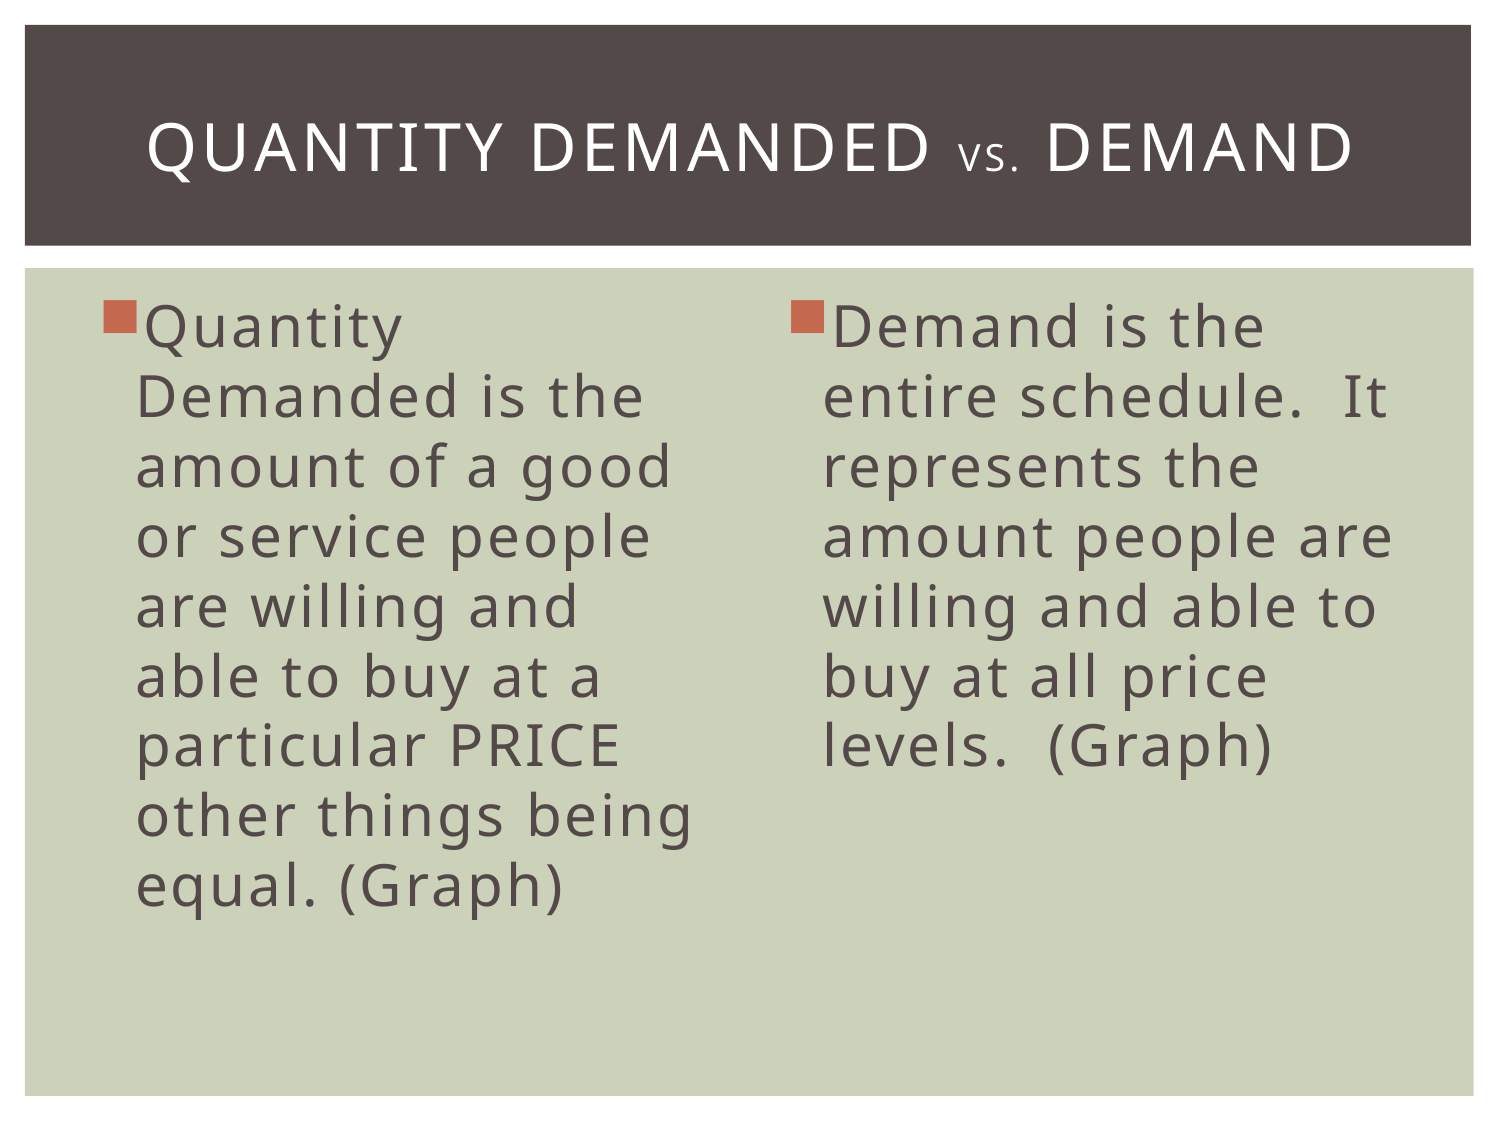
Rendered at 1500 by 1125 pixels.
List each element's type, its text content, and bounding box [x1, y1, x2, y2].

list Demand is the entire schedule. It represents the amount people are willing and able to buy at all price levels. (Graph) [762, 281, 1425, 1005]
list Quantity Demanded is the amount of a good or service people are willing and able to buy at a particular PRICE other things being equal. (Graph) [75, 281, 738, 1005]
title Quantity demanded vs. demand [62, 58, 1438, 232]
